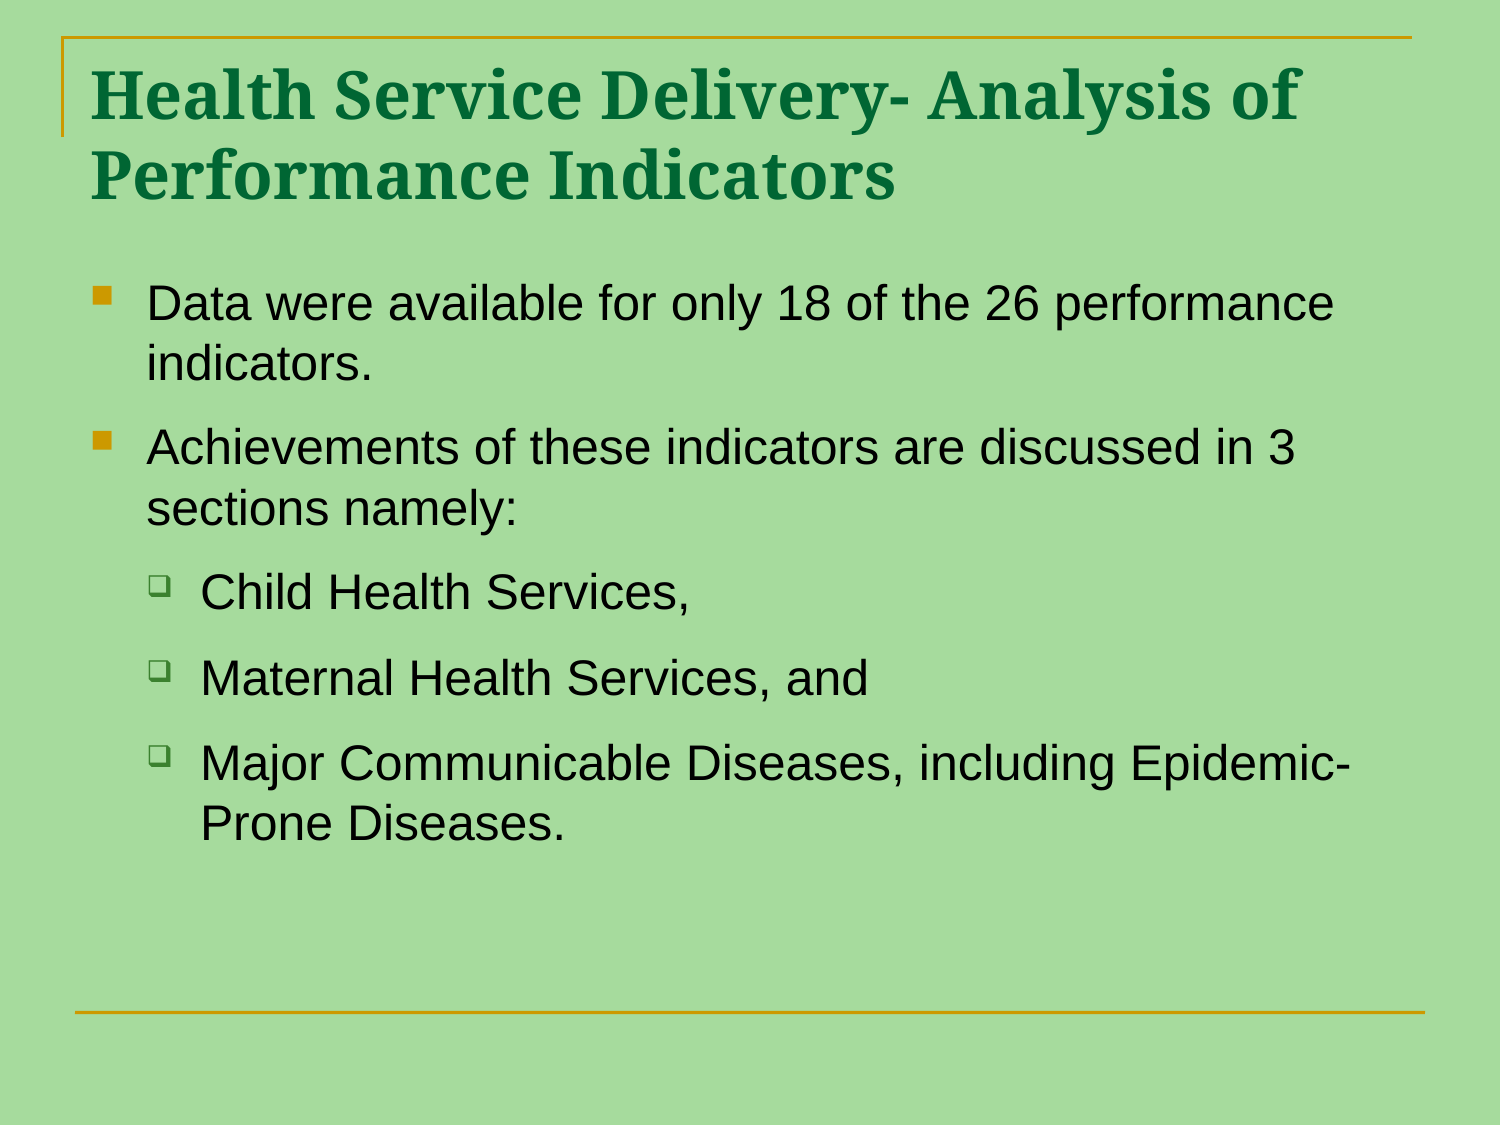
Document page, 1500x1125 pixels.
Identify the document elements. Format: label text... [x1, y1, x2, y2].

list Data were available for only 18 of the 26 performance indicators. Achievements of these indicators are discussed in 3 sections namely: Child Health Services, Maternal Health Services, and Major Communicable Diseases, including Epidemic-Prone Diseases. [75, 262, 1425, 1006]
title Health Service Delivery- Analysis of Performance Indicators [75, 45, 1425, 233]
